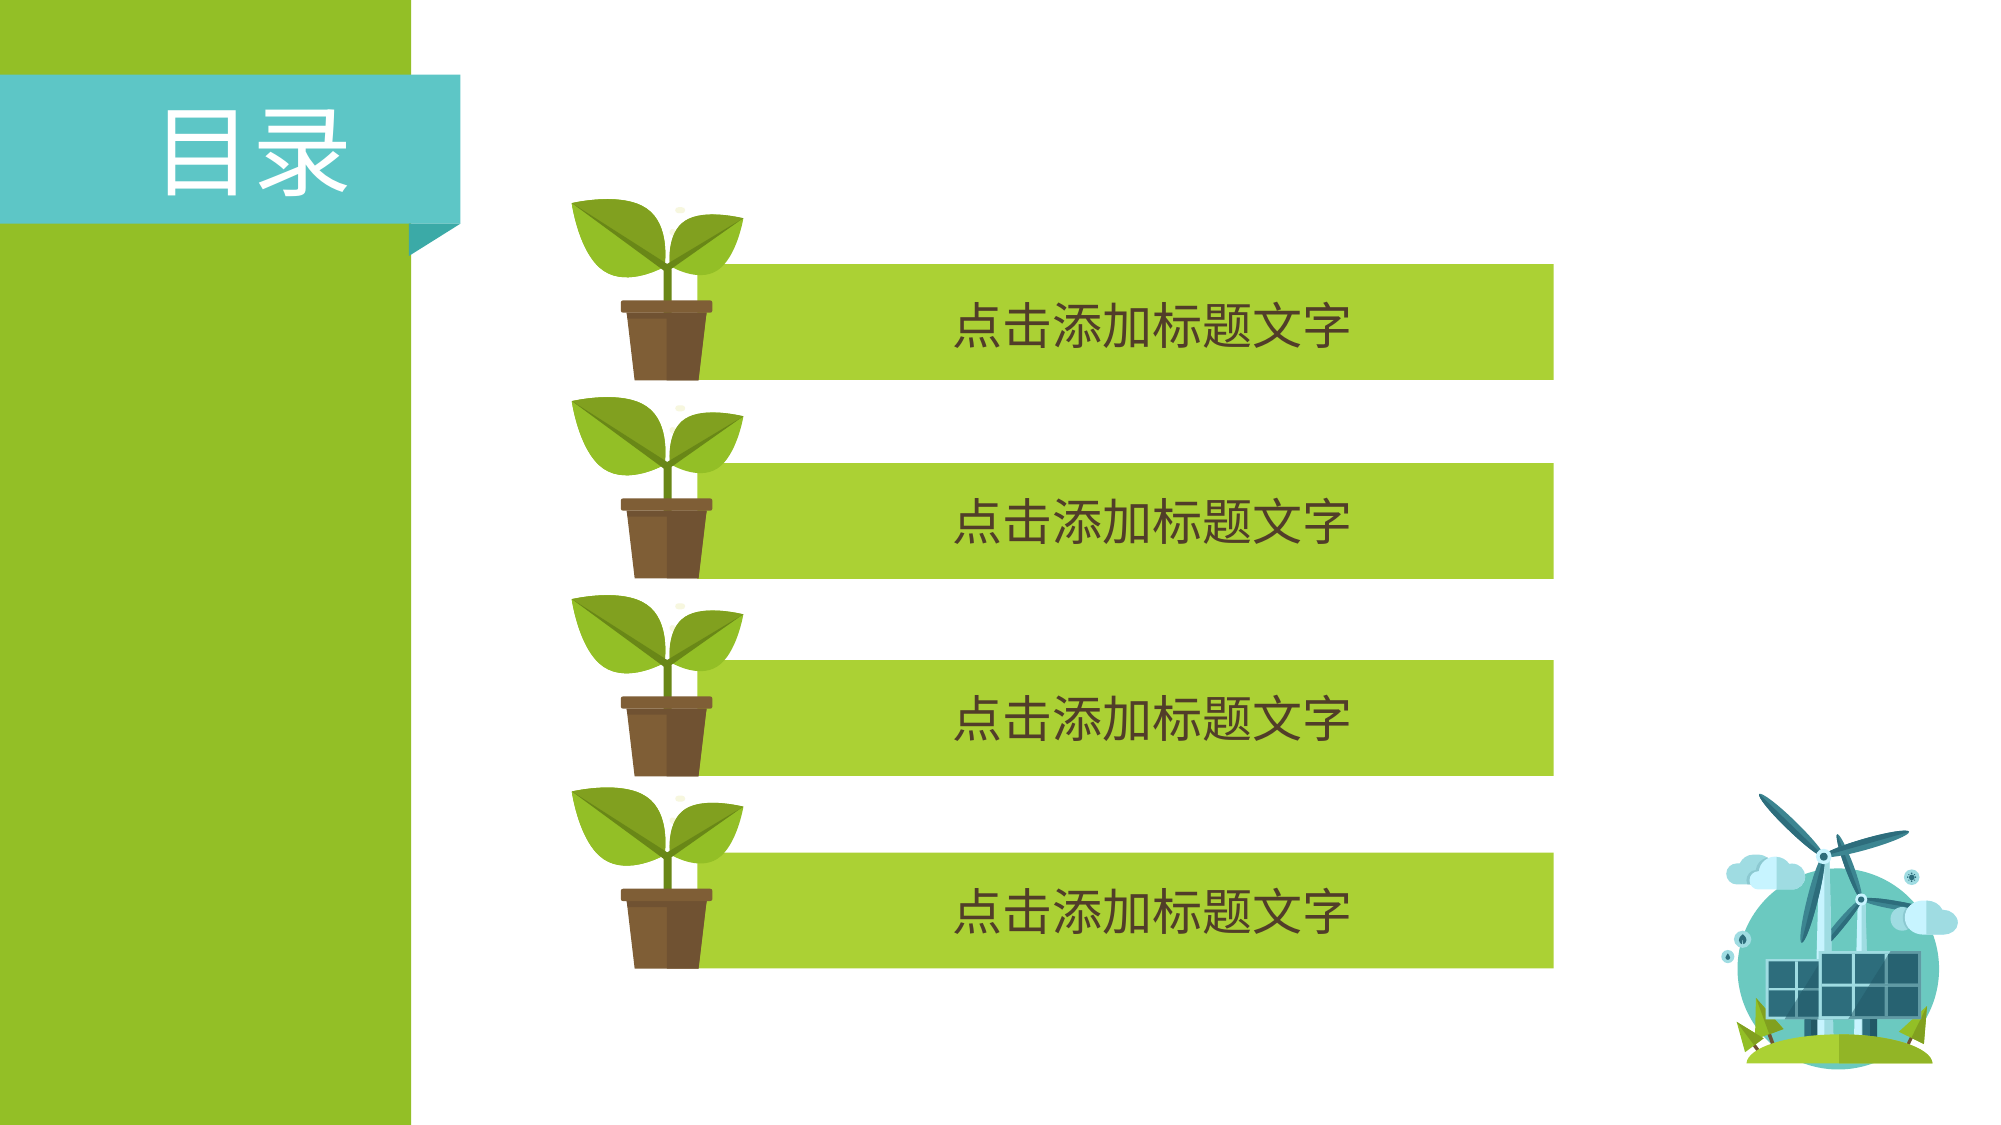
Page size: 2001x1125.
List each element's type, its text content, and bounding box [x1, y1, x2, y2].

text_box 点击添加标题文字 [937, 483, 1368, 558]
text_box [571, 779, 744, 969]
text_box [744, 852, 1555, 969]
text_box [696, 462, 1555, 580]
text_box 点击添加标题文字 [937, 872, 1368, 948]
text_box [744, 263, 1555, 381]
text_box [0, 73, 461, 225]
text_box 点击添加标题文字 [937, 680, 1368, 755]
text_box [744, 659, 1555, 777]
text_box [571, 191, 744, 381]
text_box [571, 389, 744, 579]
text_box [571, 587, 744, 777]
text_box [1721, 791, 1958, 1070]
text_box 目录 [138, 80, 368, 216]
text_box 点击添加标题文字 [937, 286, 1368, 362]
text_box [407, 222, 465, 258]
